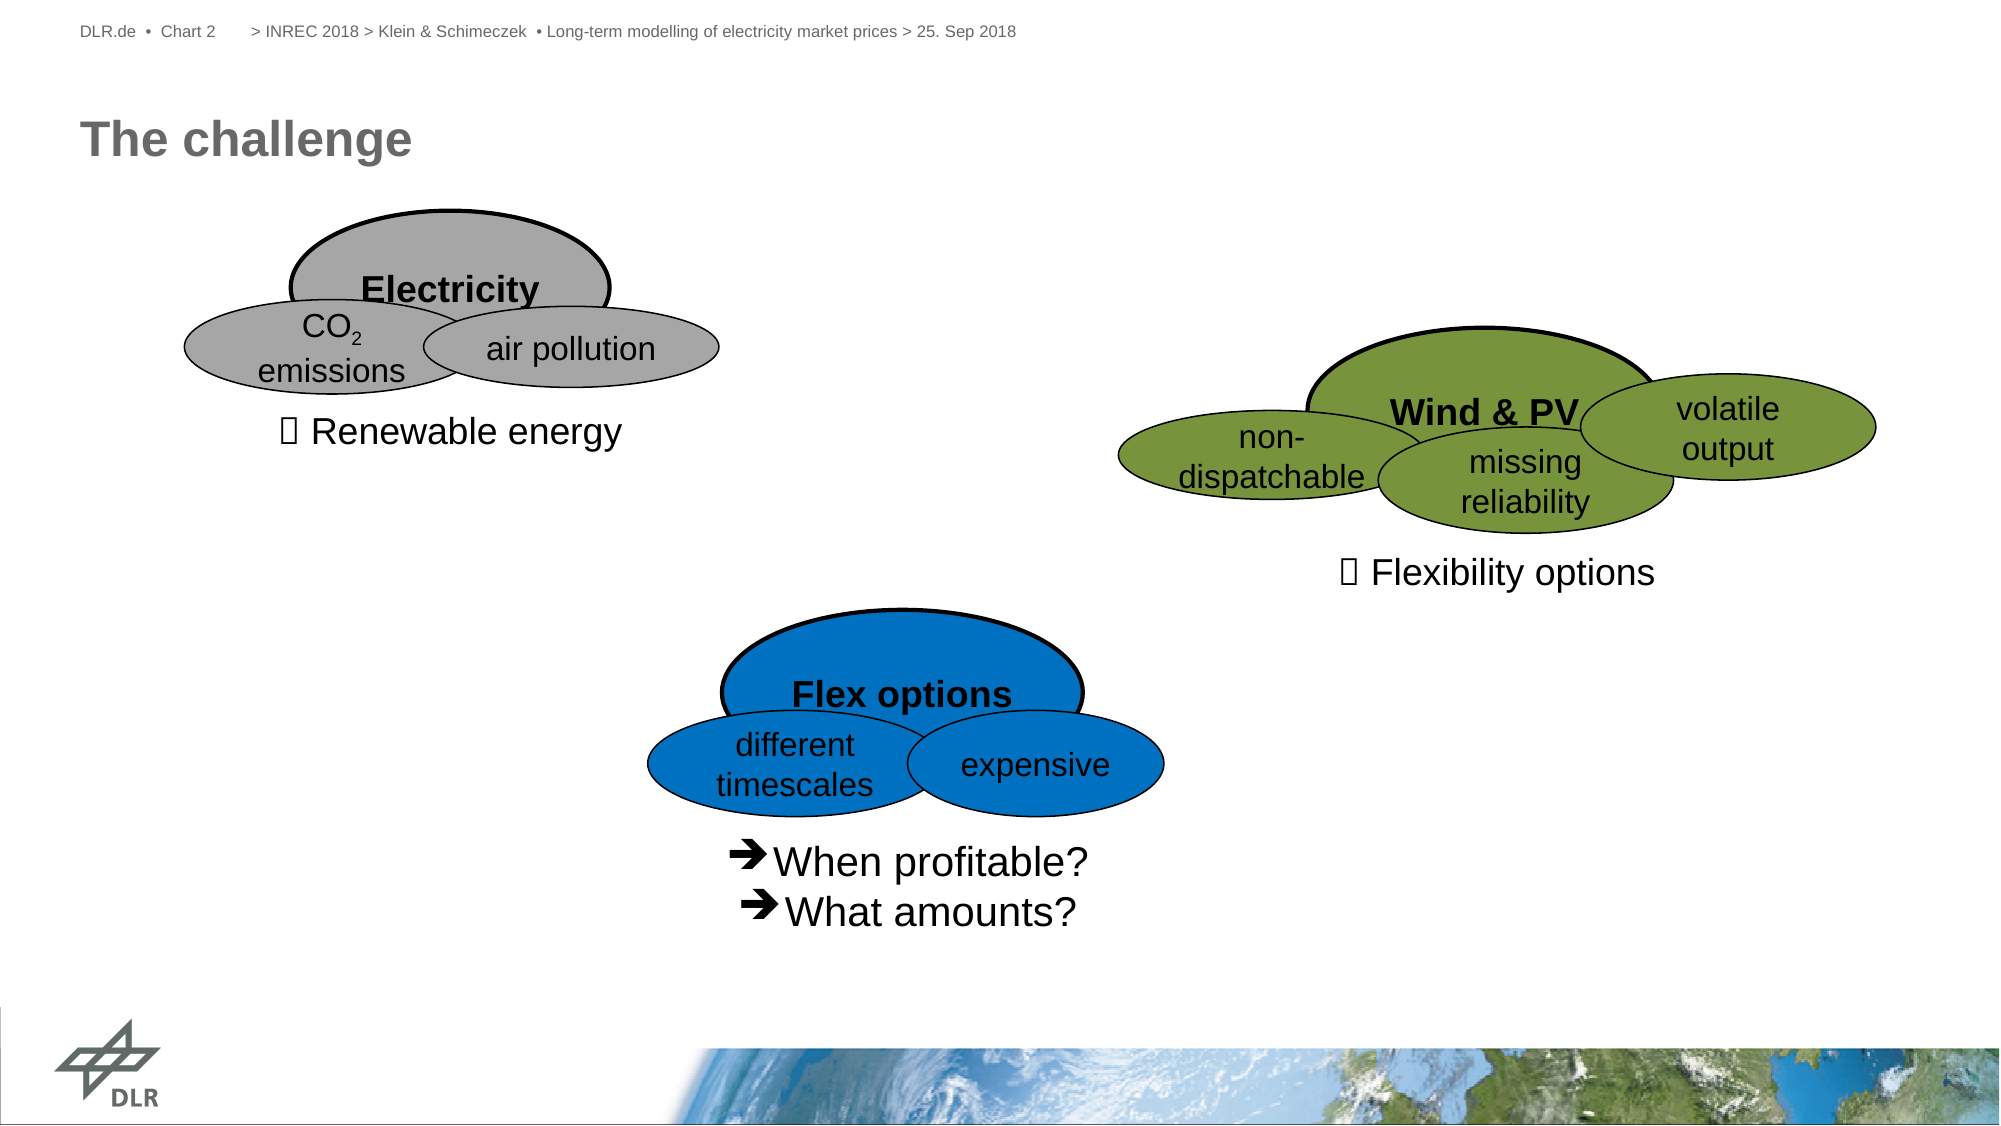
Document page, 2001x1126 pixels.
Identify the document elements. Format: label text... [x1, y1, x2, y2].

footer > INREC 2018 > Klein & Schimeczek • Long-term modelling of electricity market prices > 25. Sep 2018 [251, 20, 1921, 45]
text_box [184, 210, 720, 453]
slide_number DLR.de • Chart 2 [79, 20, 251, 45]
title The challenge [79, 106, 434, 173]
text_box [647, 609, 1165, 817]
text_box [1118, 327, 1876, 594]
picture [0, 1007, 2000, 1125]
text_box When profitable? What amounts? [484, 834, 1331, 935]
